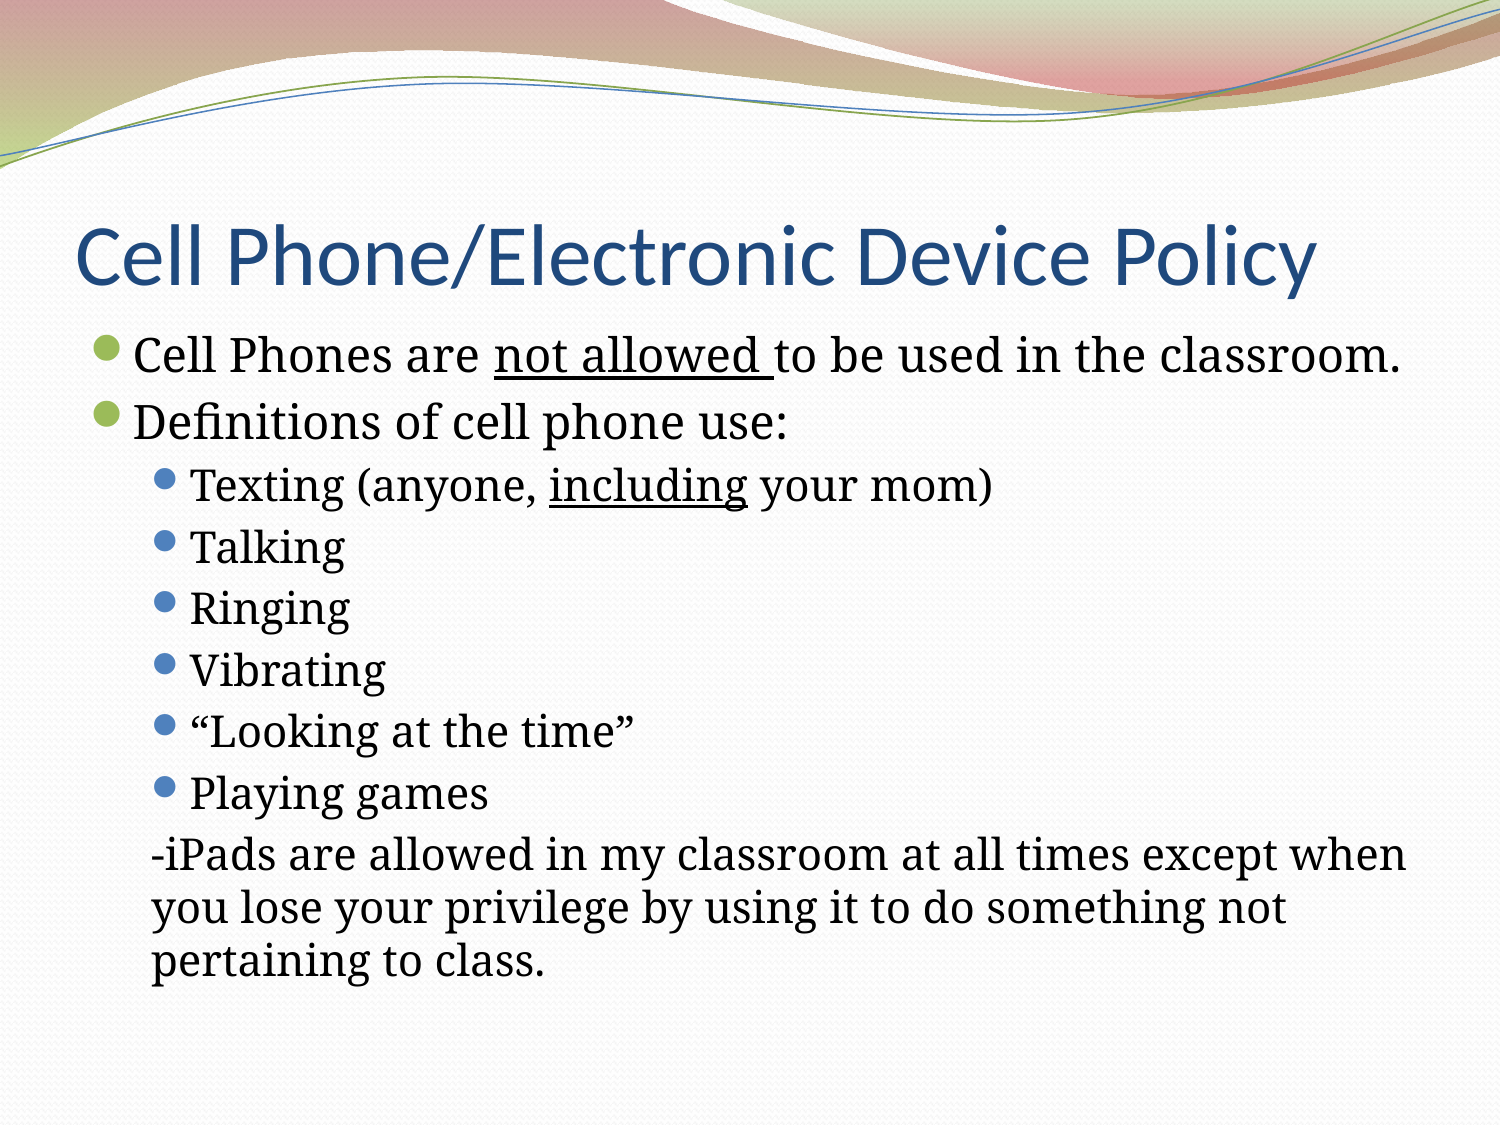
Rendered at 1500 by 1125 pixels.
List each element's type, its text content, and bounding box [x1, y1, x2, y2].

list Cell Phones are not allowed to be used in the classroom. Definitions of cell phone use: Texting (anyone, including your mom) Talking Ringing Vibrating “Looking at the time” Playing games -iPads are allowed in my classroom at all times except when you lose your privilege by using it to do something not pertaining to class. [75, 317, 1425, 1038]
title Cell Phone/Electronic Device Policy [75, 115, 1425, 303]
